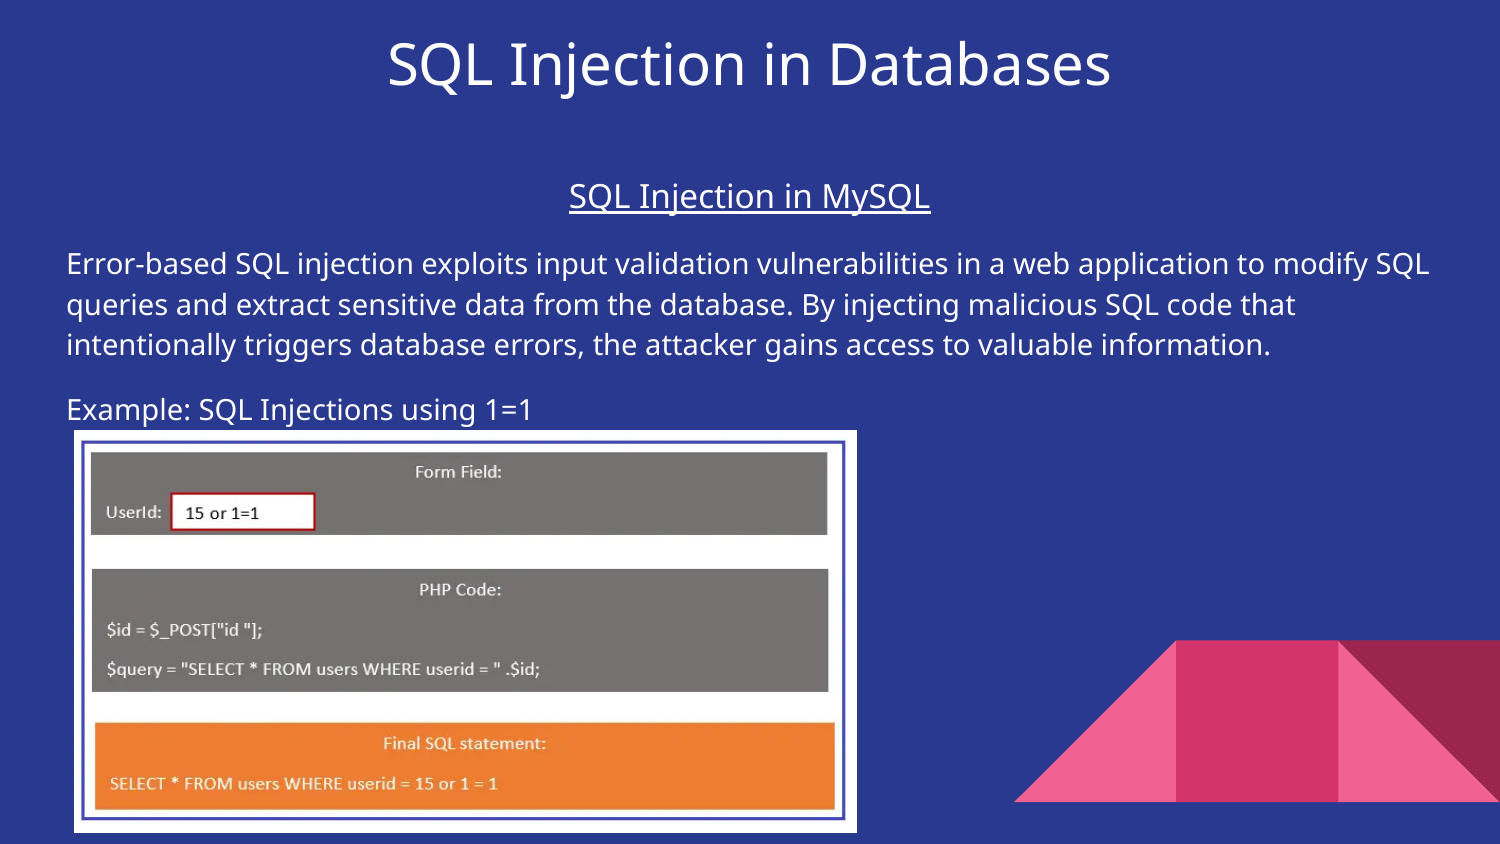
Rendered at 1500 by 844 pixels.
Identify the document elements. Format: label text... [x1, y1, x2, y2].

picture [73, 430, 857, 833]
list SQL Injection in MySQL Error-based SQL injection exploits input validation vulnerabilities in a web application to modify SQL queries and extract sensitive data from the database. By injecting malicious SQL code that intentionally triggers database errors, the attacker gains access to valuable information. Example: SQL Injections using 1=1 [51, 154, 1449, 838]
title SQL Injection in Databases [51, 12, 1449, 113]
